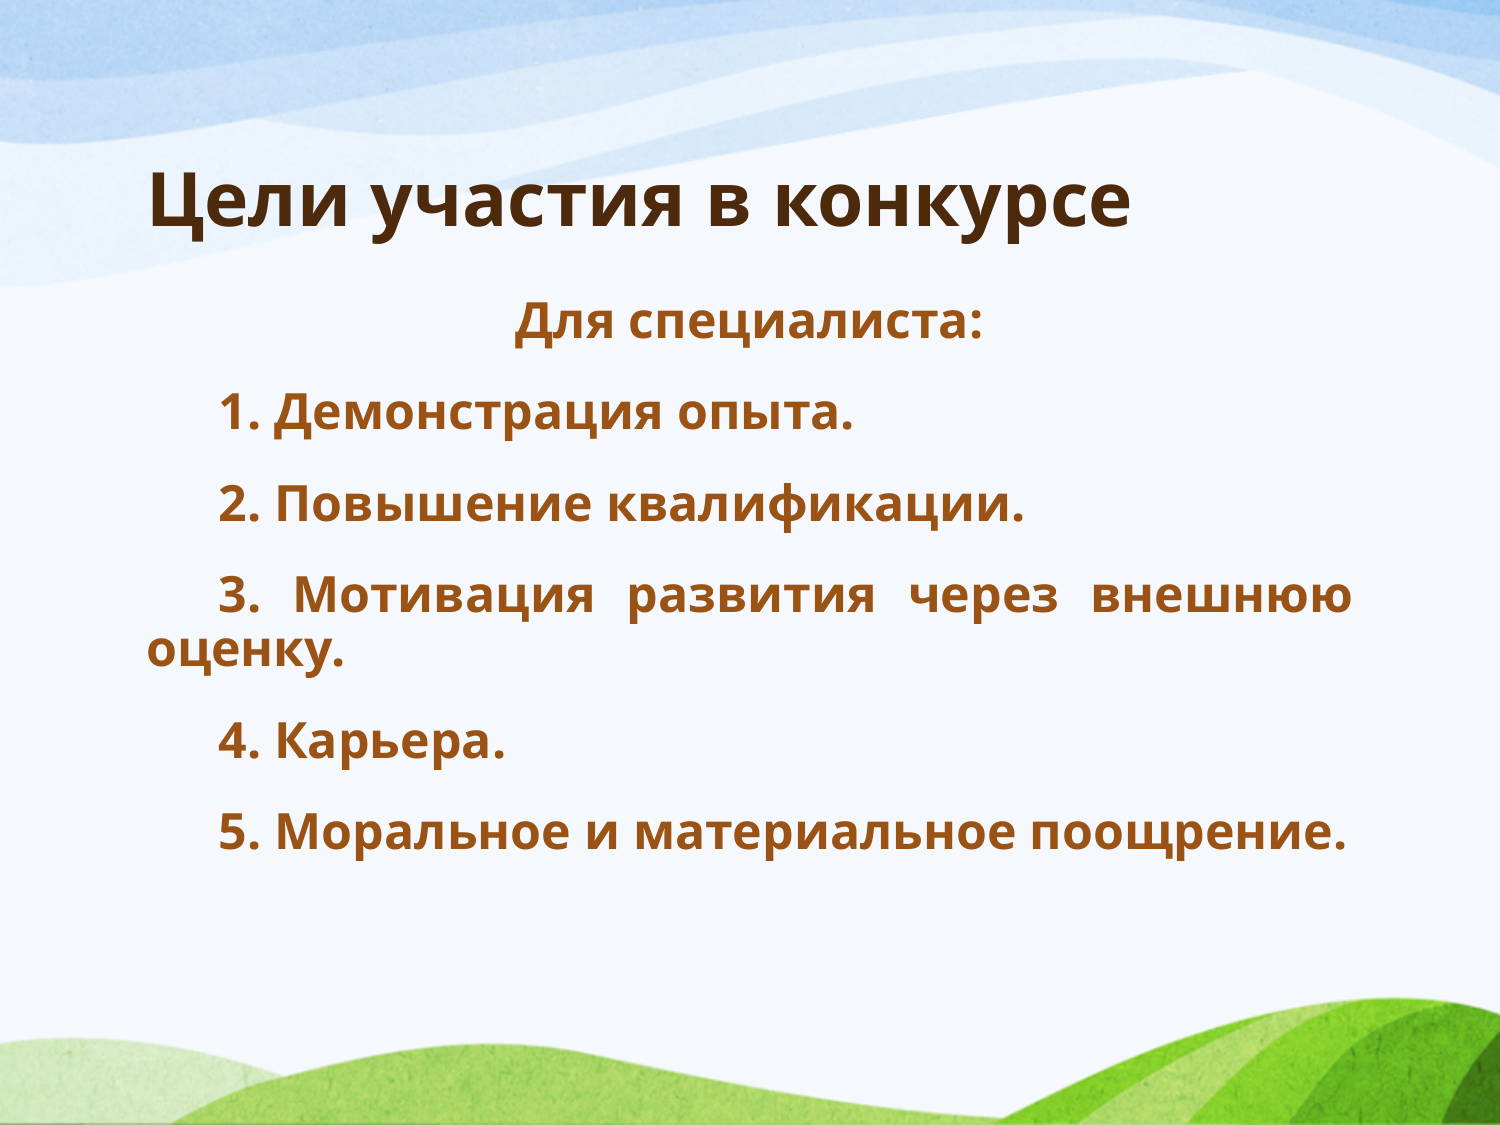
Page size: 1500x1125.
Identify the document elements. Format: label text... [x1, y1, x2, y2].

title Цели участия в конкурсе [131, 50, 1369, 250]
picture [0, 0, 1500, 1125]
list Для специалиста: 1. Демонстрация опыта. 2. Повышение квалификации. 3. Мотивация развития через внешнюю оценку. 4. Карьера. 5. Моральное и материальное поощрение. [131, 287, 1369, 982]
